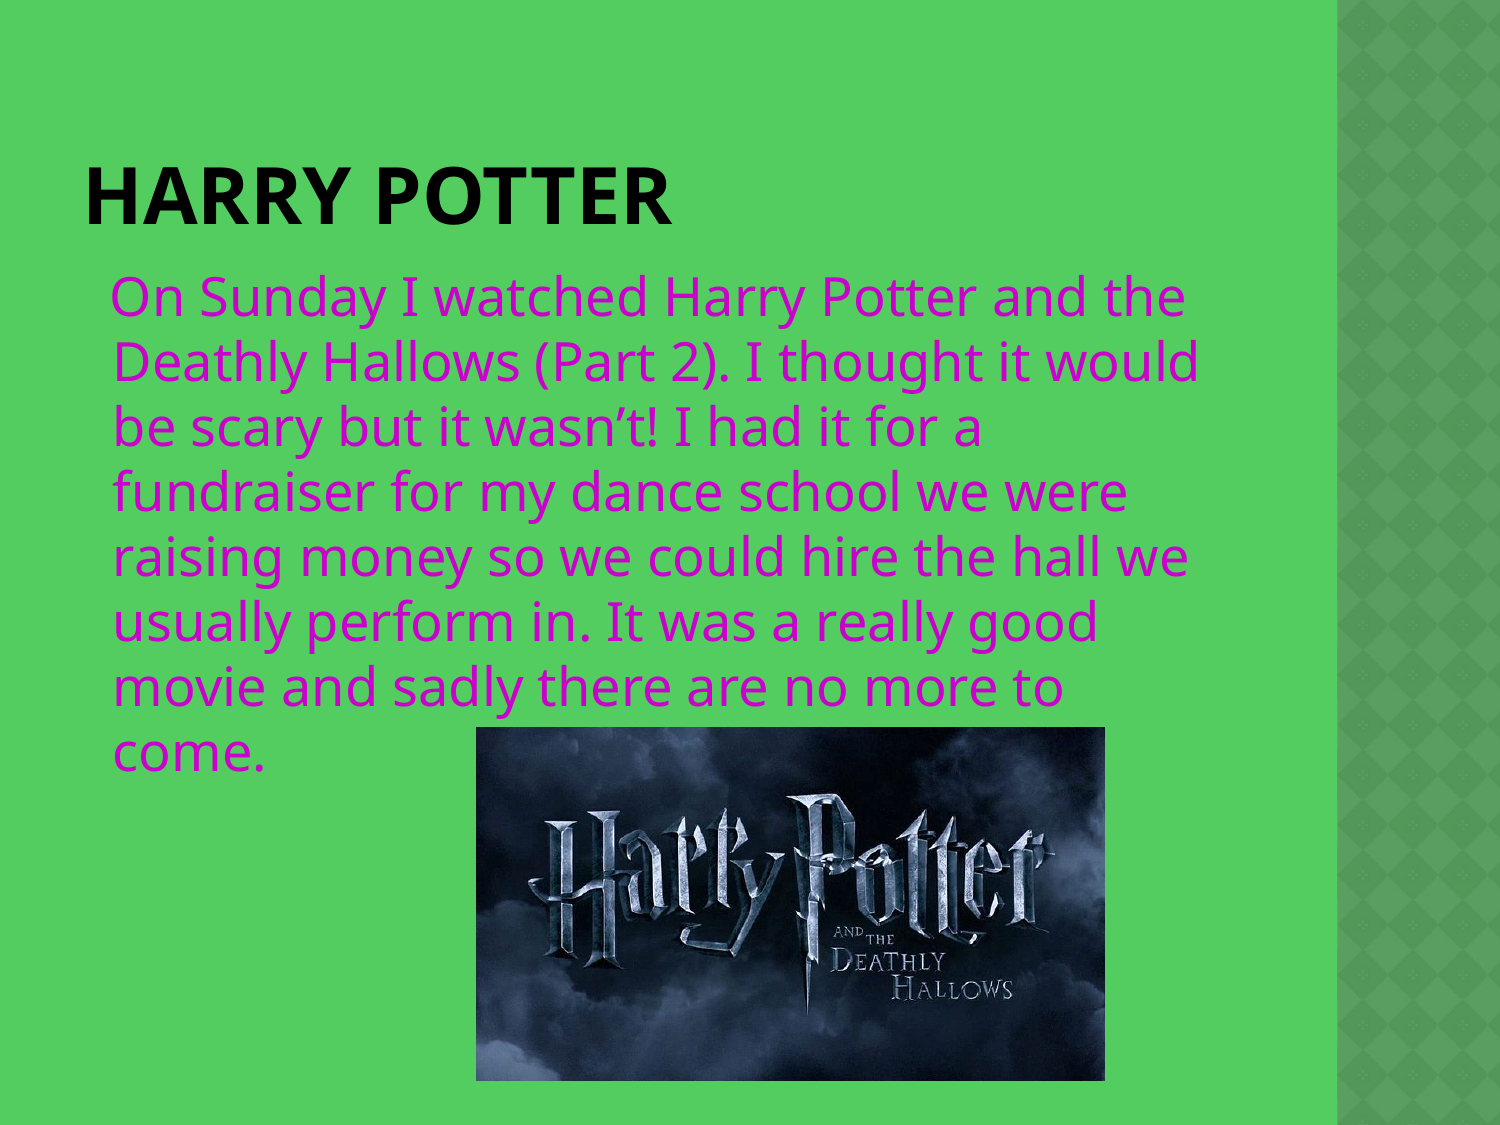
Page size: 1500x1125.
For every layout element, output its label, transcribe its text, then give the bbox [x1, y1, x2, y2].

picture [476, 727, 1105, 1081]
list On Sunday I watched Harry Potter and the Deathly Hallows (Part 2). I thought it would be scary but it wasn’t! I had it for a fundraiser for my dance school we were raising money so we could hire the hall we usually perform in. It was a really good movie and sadly there are no more to come. [53, 255, 1241, 1051]
title Harry Potter [75, 52, 1263, 240]
